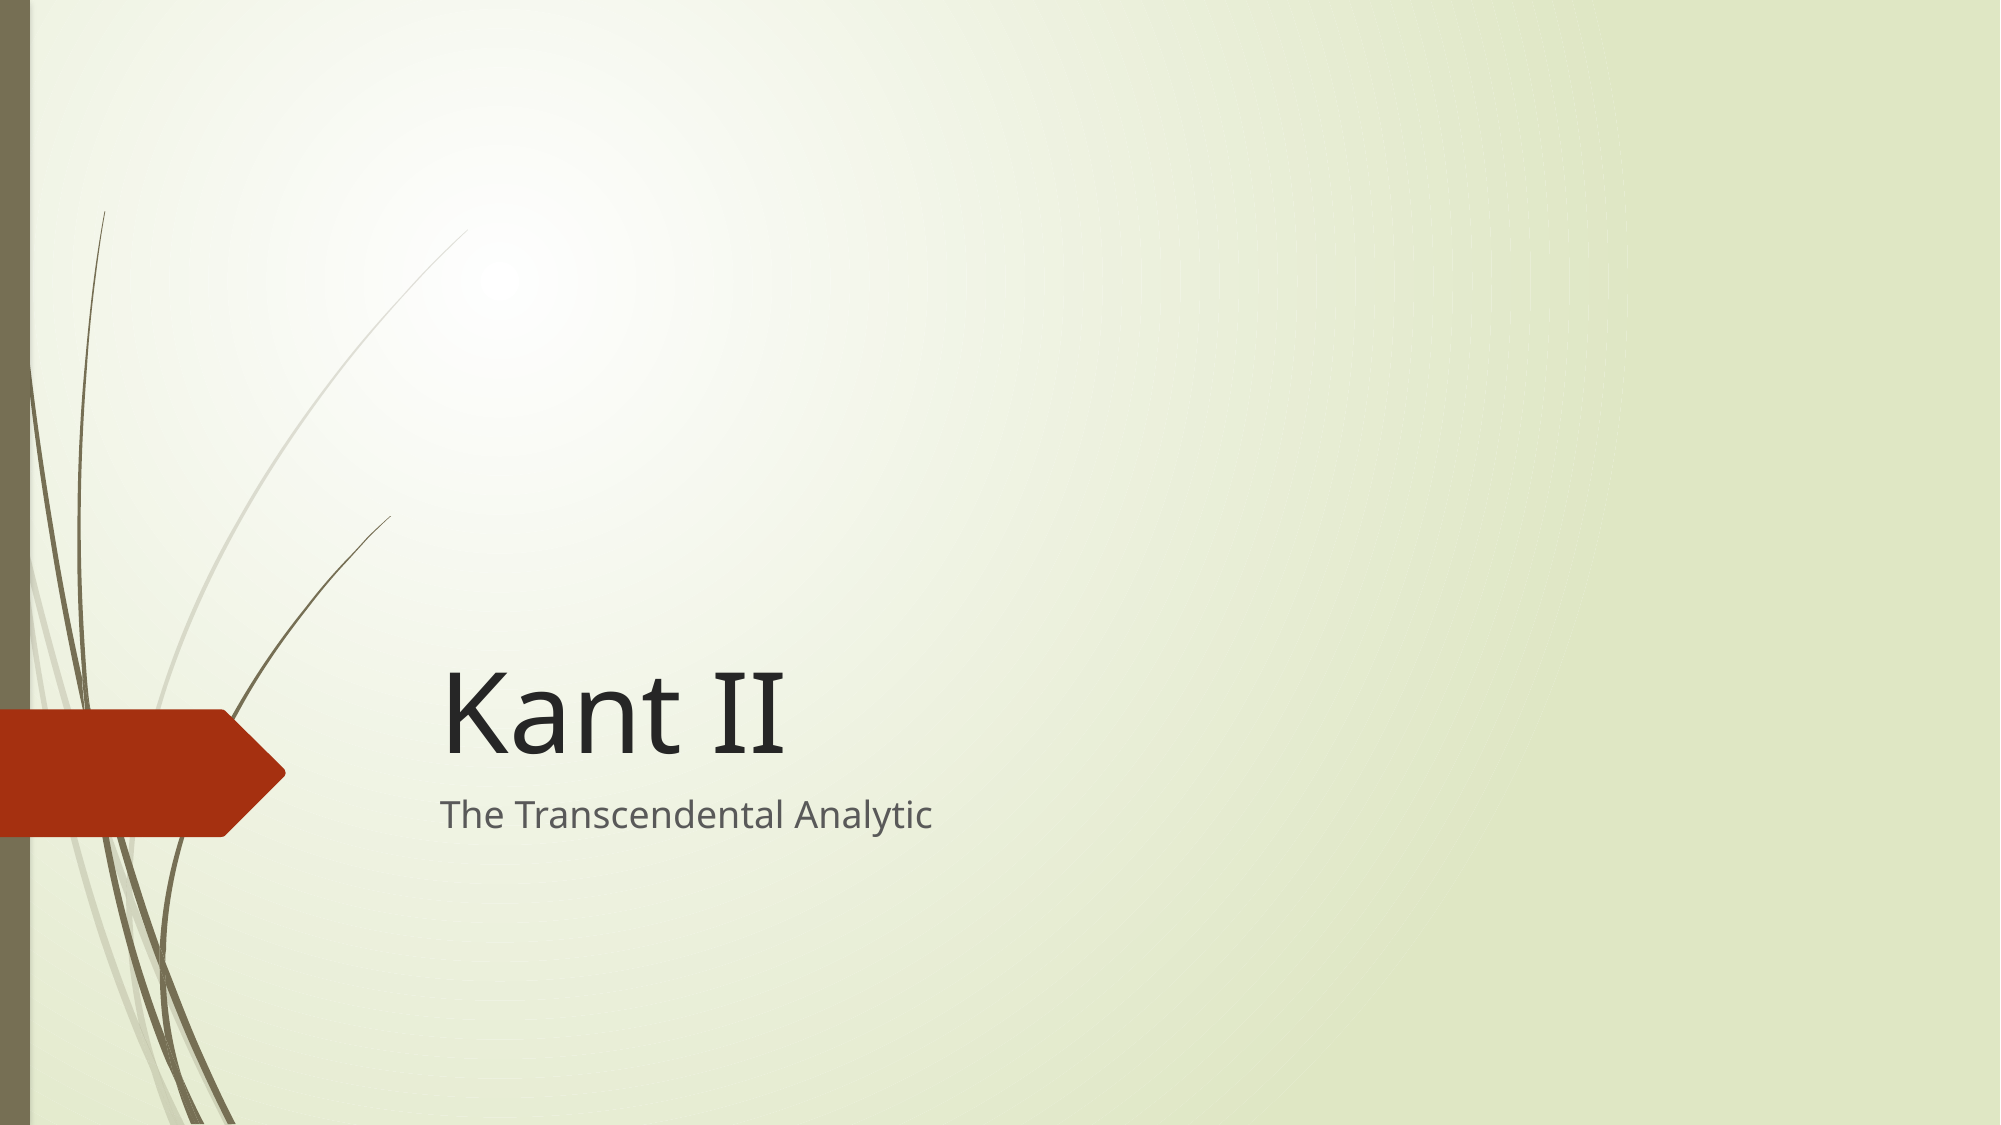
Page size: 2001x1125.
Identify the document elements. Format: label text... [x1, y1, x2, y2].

title Kant II [424, 412, 1888, 783]
subtitle The Transcendental Analytic [424, 783, 1888, 969]
